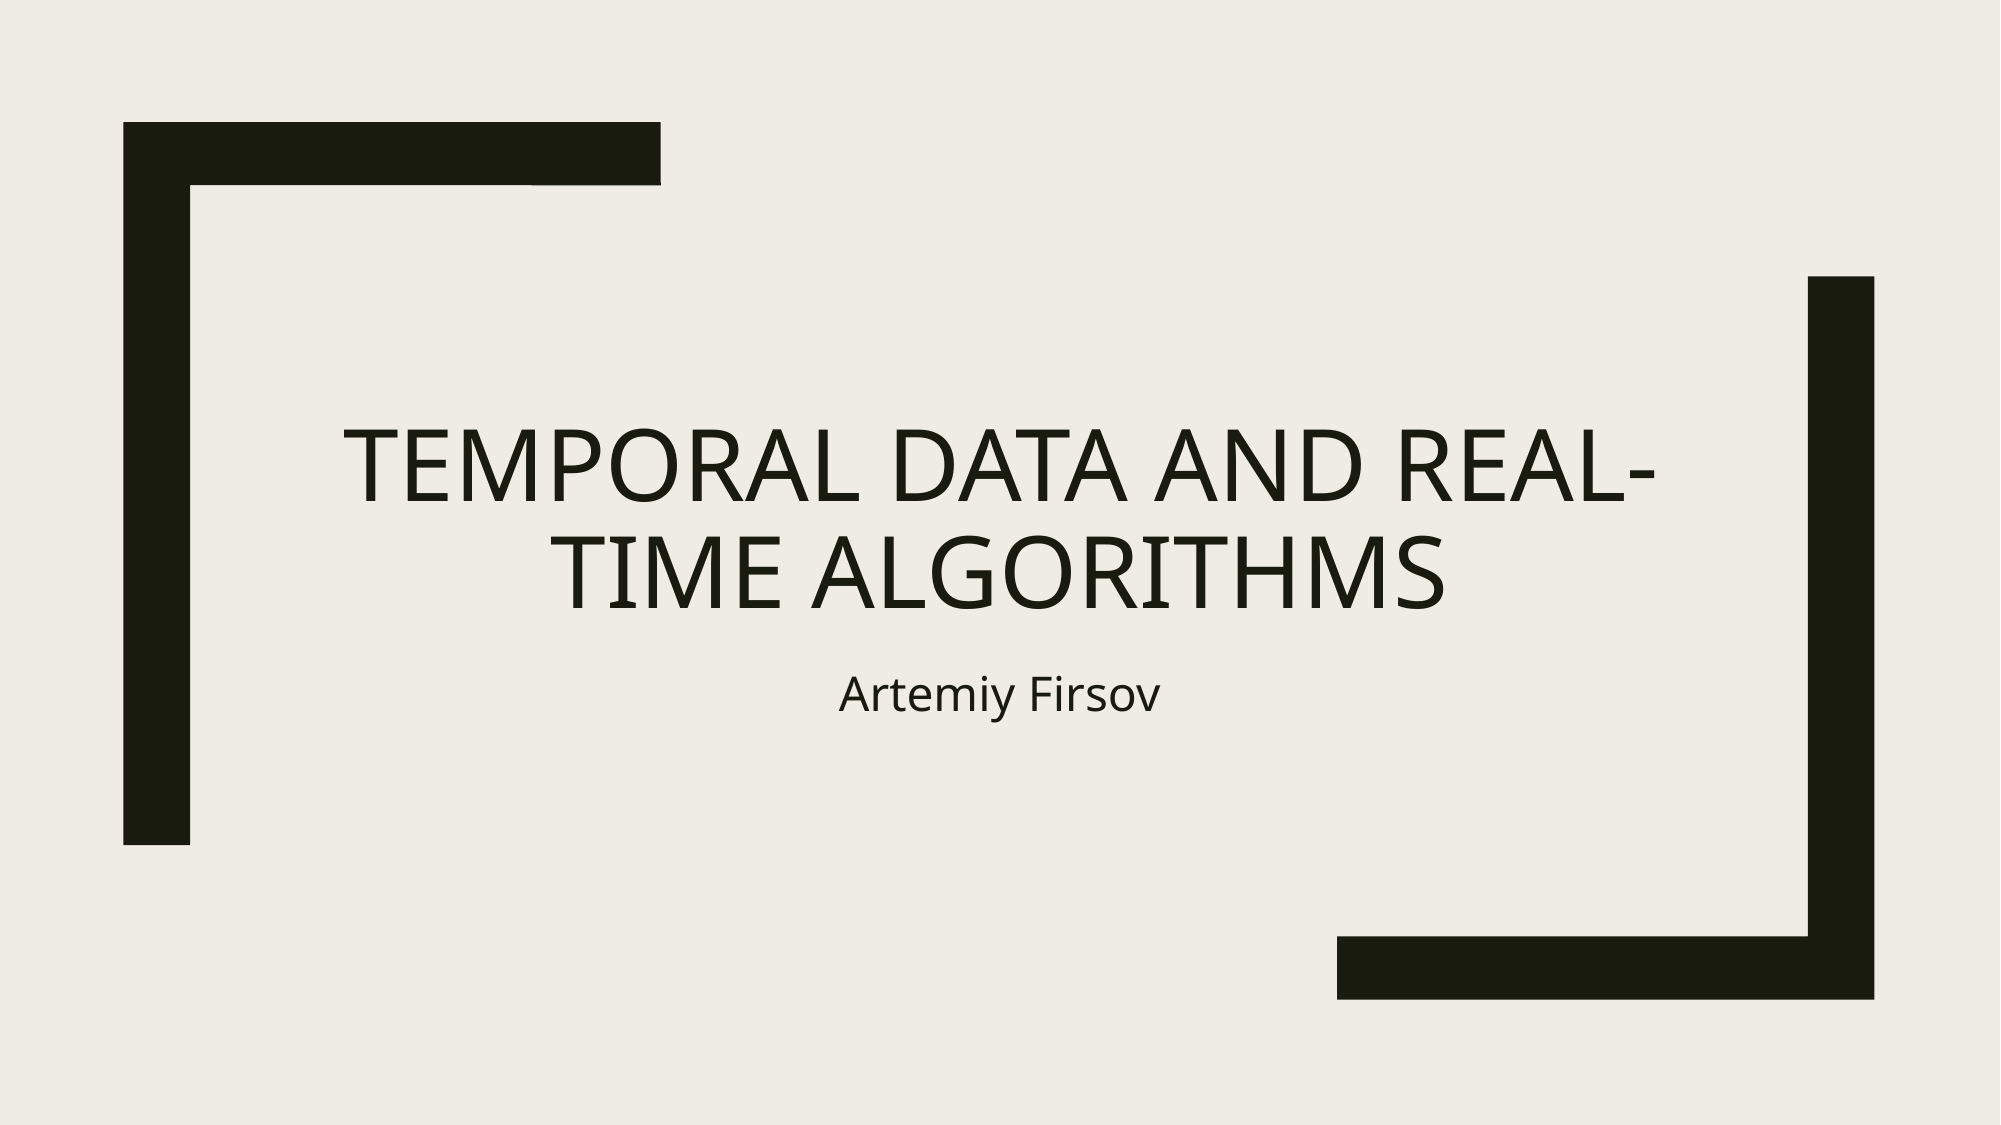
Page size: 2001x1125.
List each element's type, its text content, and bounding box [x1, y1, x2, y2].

title Temporal Data and Real-Time Algorithms [314, 293, 1686, 638]
subtitle Artemiy Firsov [439, 649, 1561, 828]
